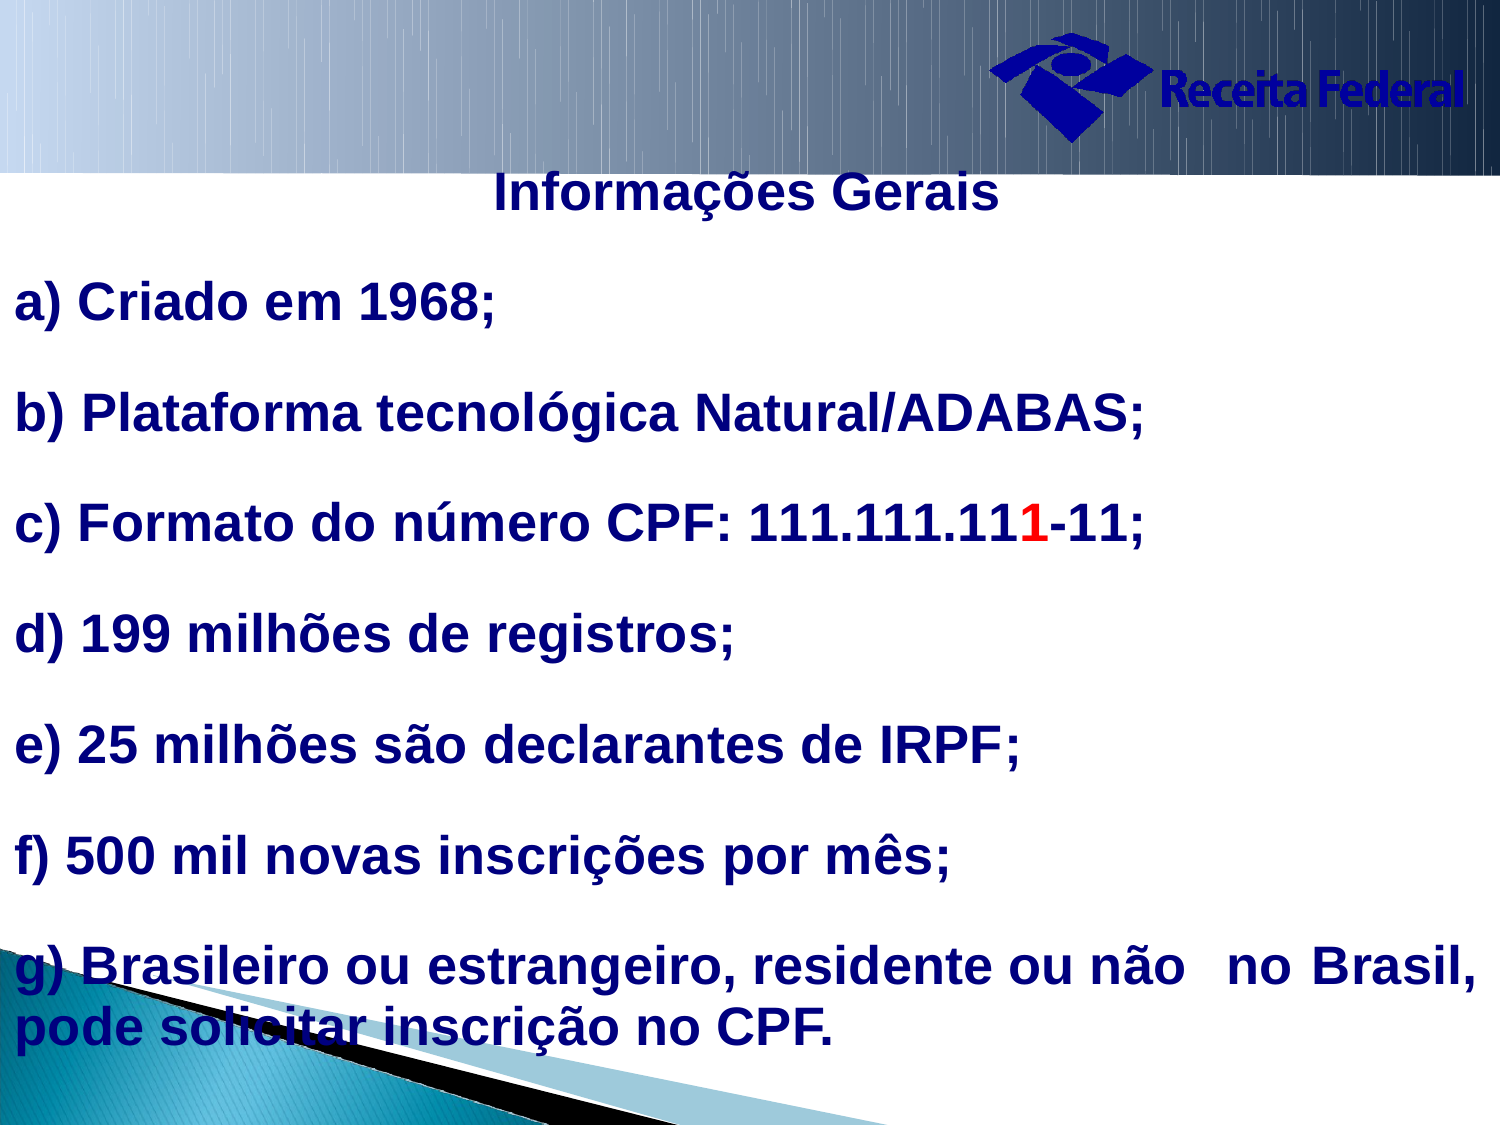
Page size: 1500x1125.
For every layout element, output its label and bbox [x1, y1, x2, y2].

text_box [75, 273, 508, 332]
text_box [75, 495, 1157, 554]
text_box [0, 938, 1218, 1125]
text_box [12, 605, 76, 665]
text_box [78, 605, 746, 665]
text_box [75, 716, 1030, 775]
text_box [12, 716, 74, 775]
text_box [12, 827, 961, 886]
text_box [12, 495, 74, 554]
text_box [78, 384, 1155, 443]
text_box [0, 0, 1500, 222]
text_box [1224, 938, 1488, 997]
text_box [12, 384, 76, 443]
text_box [12, 273, 74, 332]
